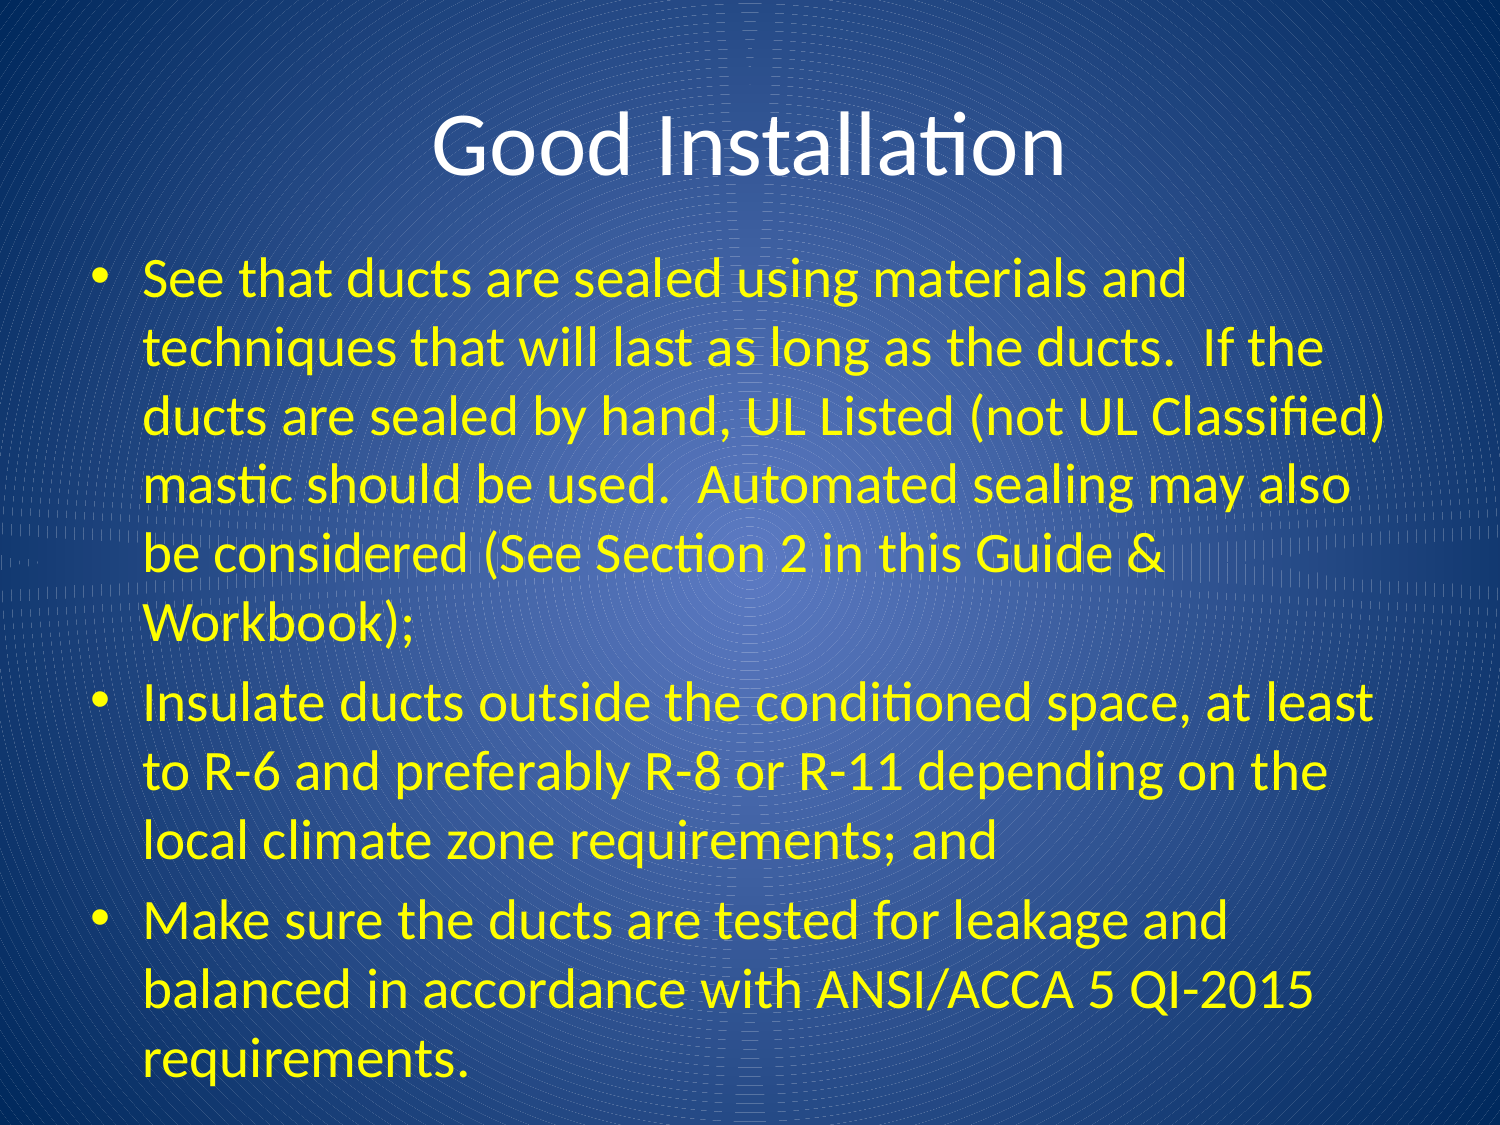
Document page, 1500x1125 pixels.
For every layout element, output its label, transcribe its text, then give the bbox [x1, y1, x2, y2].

title Good Installation [75, 45, 1425, 232]
list See that ducts are sealed using materials and techniques that will last as long as the ducts. If the ducts are sealed by hand, UL Listed (not UL Classified) mastic should be used. Automated sealing may also be considered (See Section 2 in this Guide & Workbook); Insulate ducts outside the conditioned space, at least to R-6 and preferably R-8 or R-11 depending on the local climate zone requirements; and Make sure the ducts are tested for leakage and balanced in accordance with ANSI/ACCA 5 QI-2015 requirements. [75, 232, 1425, 1100]
